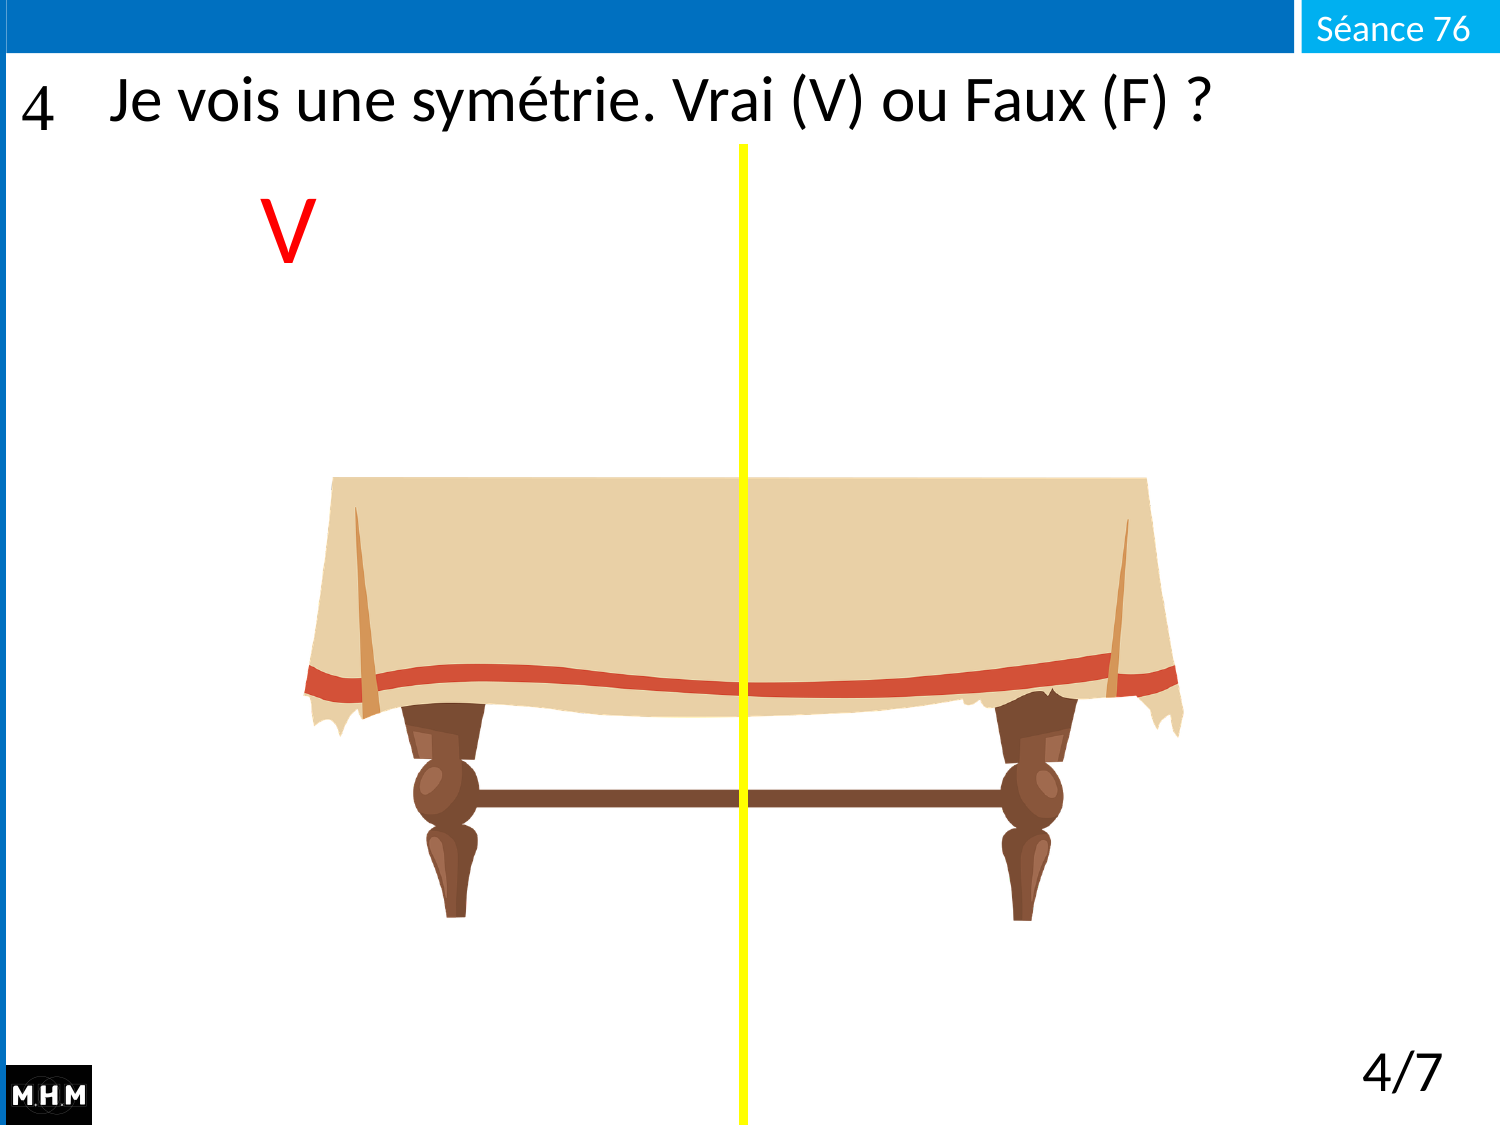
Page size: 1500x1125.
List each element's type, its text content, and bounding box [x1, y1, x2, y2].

picture [6, 1065, 92, 1125]
picture [744, 477, 1184, 921]
text_box 4/7 [1319, 1026, 1488, 1111]
picture [303, 477, 743, 921]
title Je vois une symétrie. Vrai (V) ou Faux (F) ? [94, 57, 1389, 144]
text_box V [246, 155, 499, 291]
